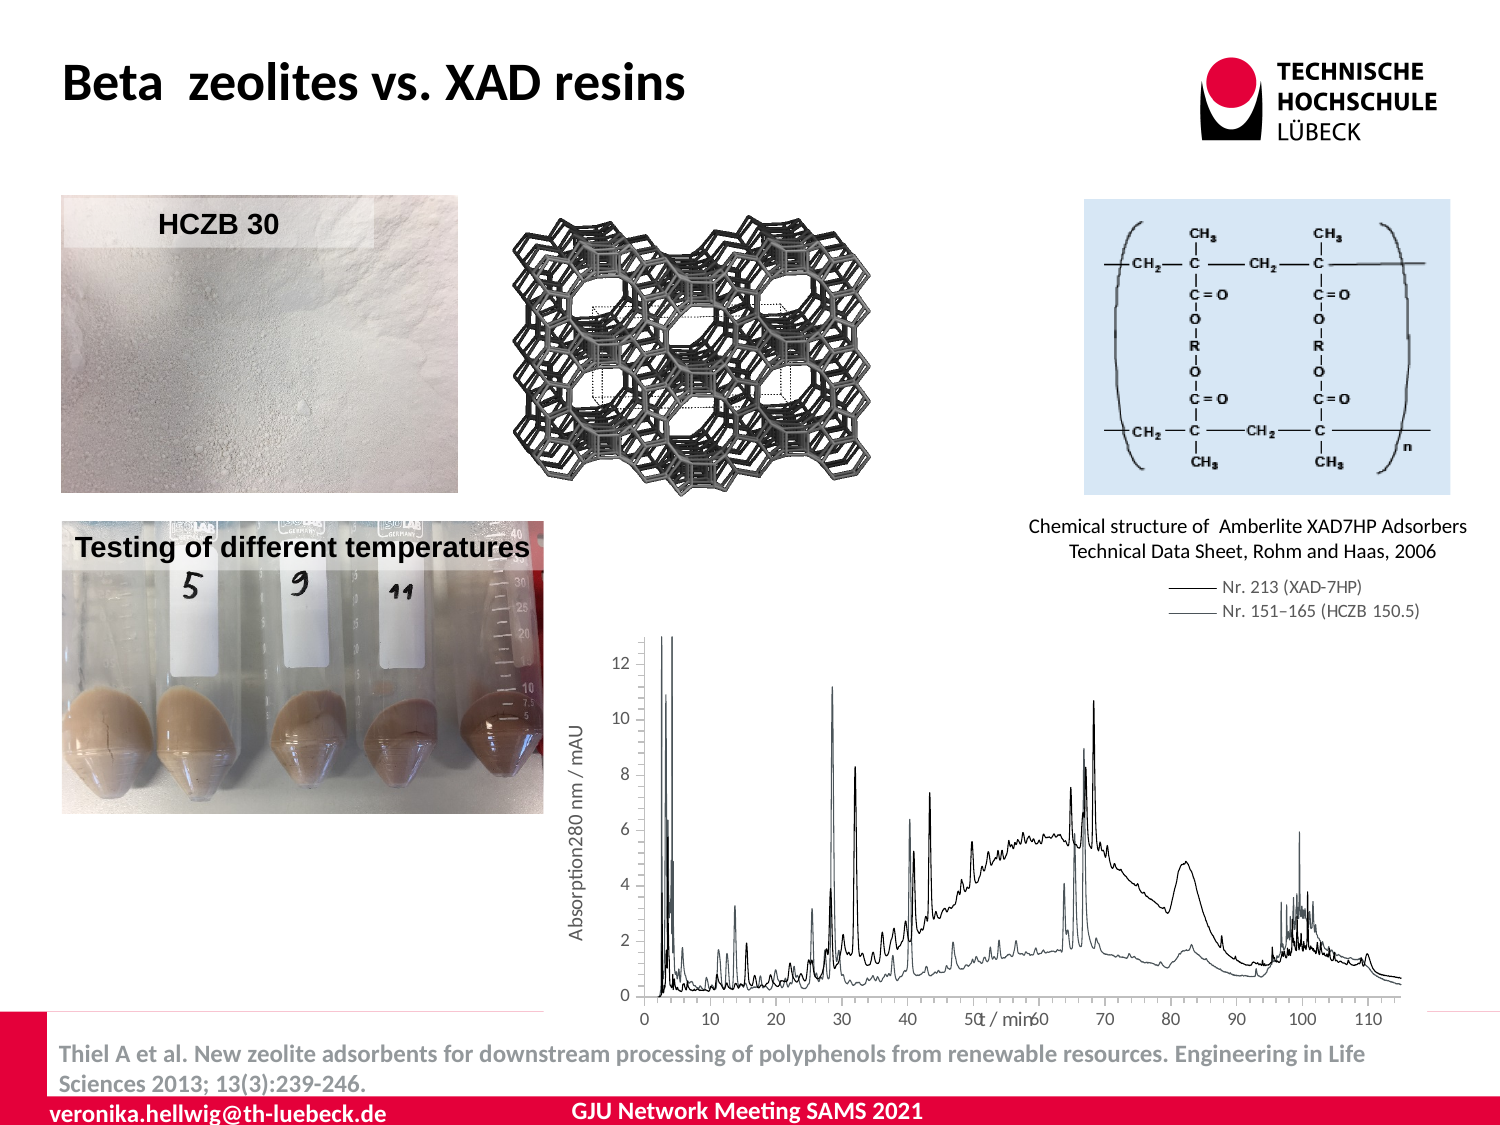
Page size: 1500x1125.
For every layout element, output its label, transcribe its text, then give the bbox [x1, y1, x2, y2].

picture [494, 195, 931, 500]
picture [1084, 199, 1451, 495]
picture [1166, 23, 1471, 175]
title Beta zeolites vs. XAD resins [47, 46, 1170, 106]
text_box Chemical structure of Amberlite XAD7HP Adsorbers Technical Data Sheet, Rohm and Haas, 2006 [975, 505, 1500, 571]
picture [61, 195, 458, 493]
chart [543, 573, 1428, 1038]
picture [61, 521, 544, 814]
text_box Testing of different temperatures [0, 520, 627, 571]
text_box Thiel A et al. New zeolite adsorbents for downstream processing of polyphenols from renewable resources. Engineering in Life Sciences 2013; 13(3):239-246. [58, 1030, 1460, 1105]
